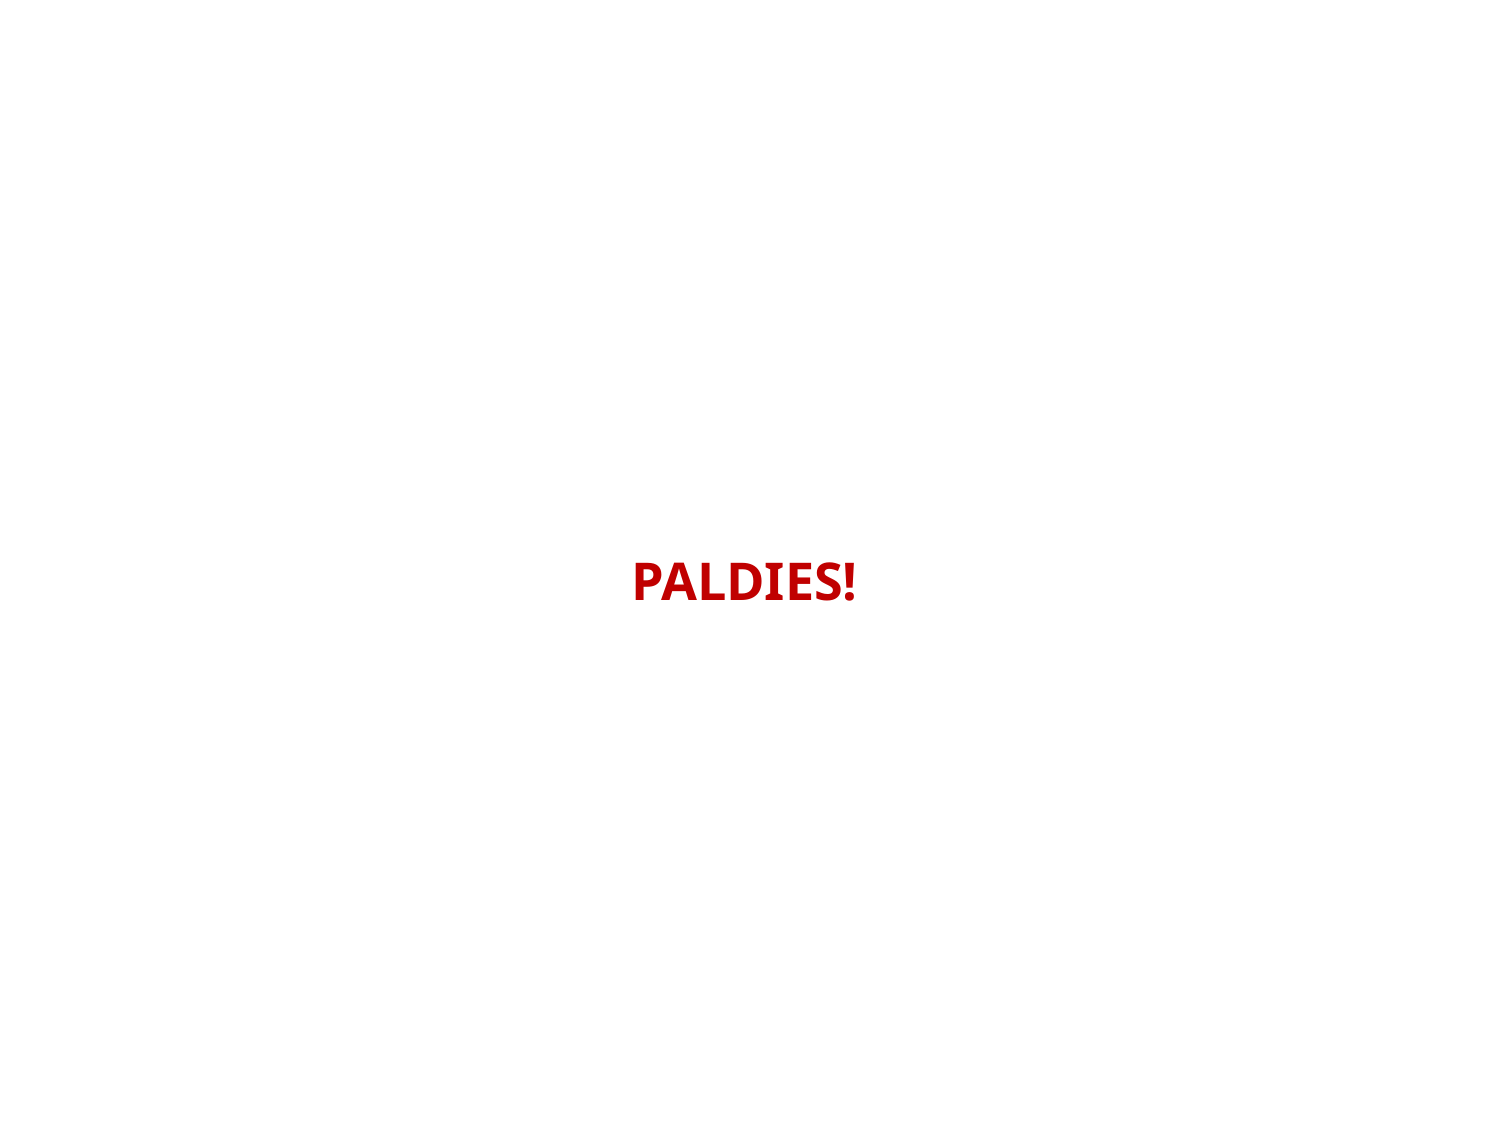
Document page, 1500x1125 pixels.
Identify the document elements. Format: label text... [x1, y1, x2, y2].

title PALDIES! [68, 535, 1420, 624]
